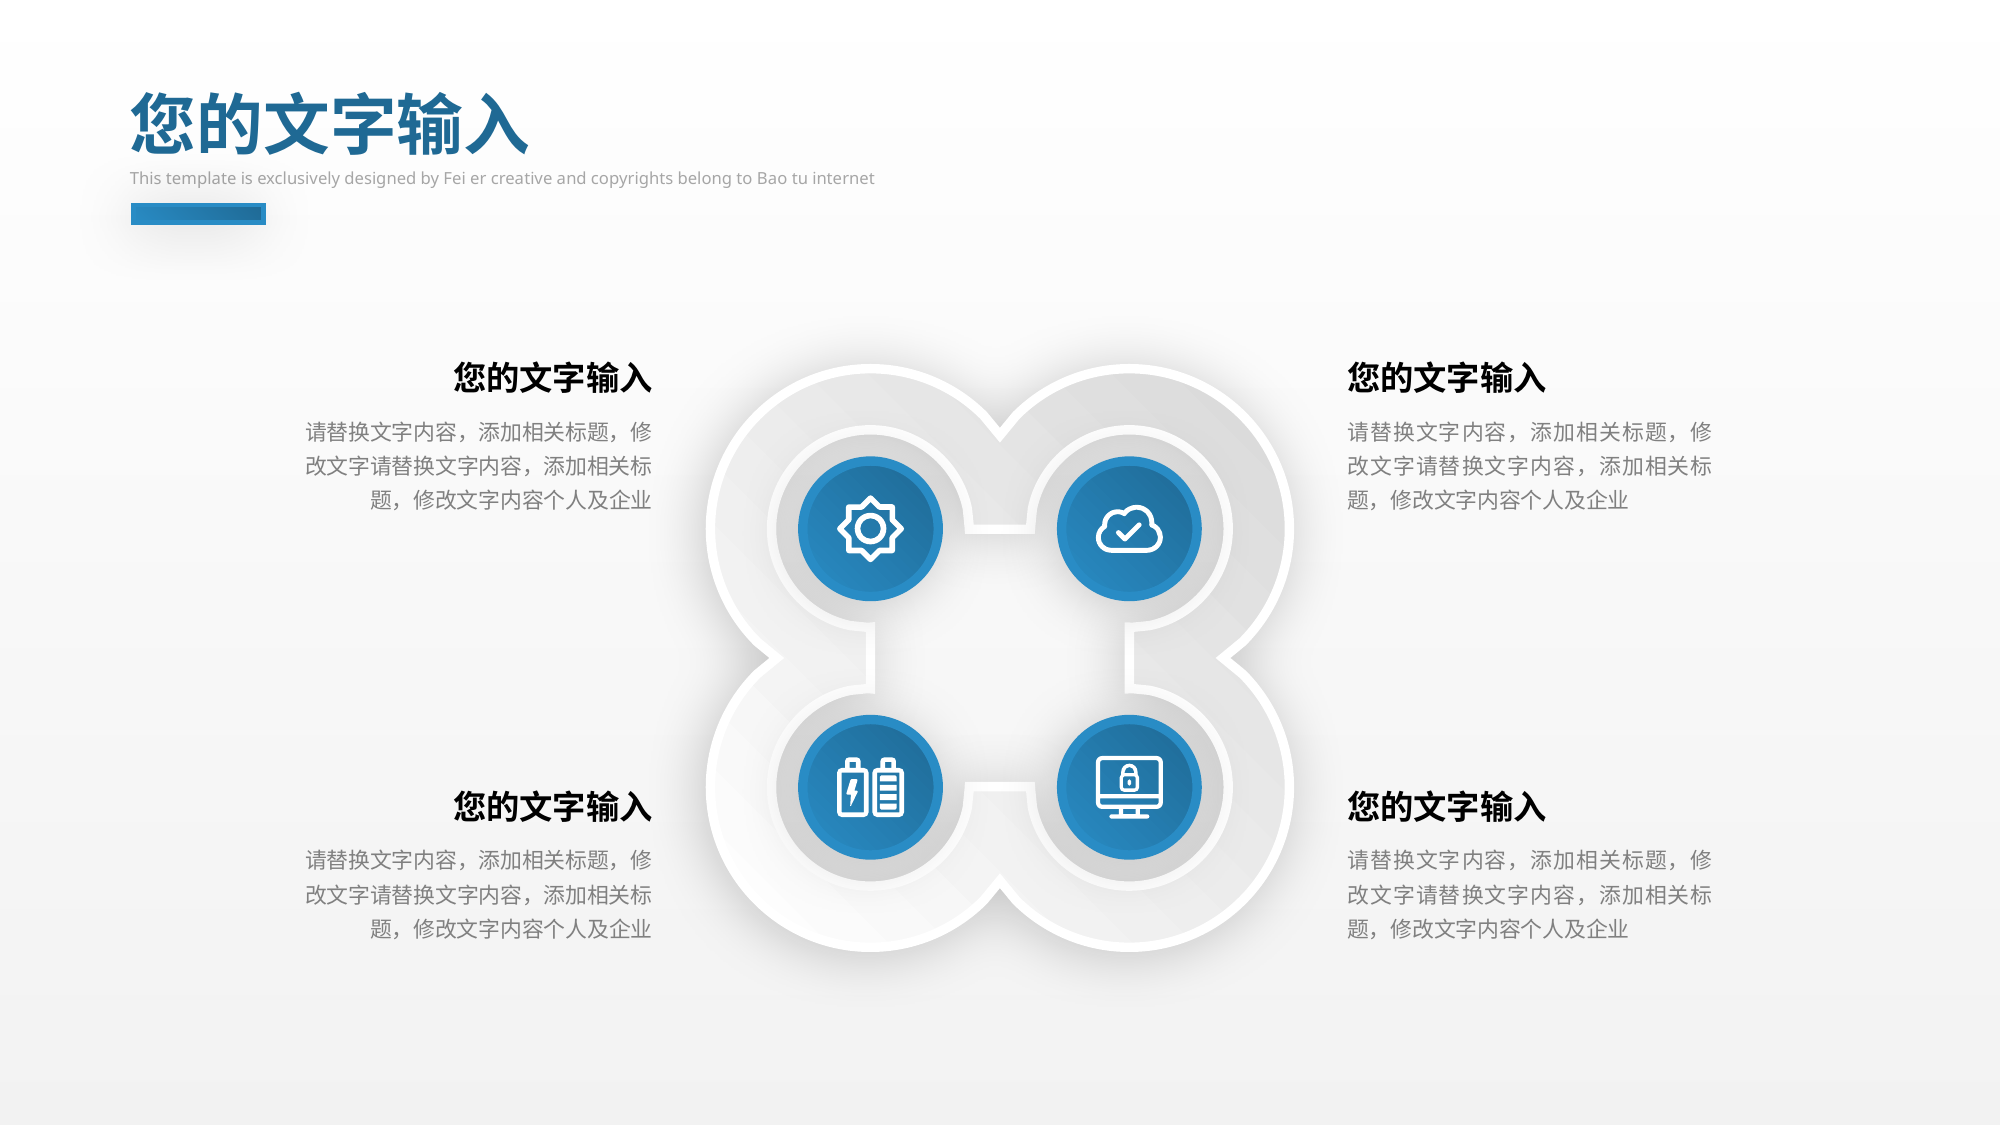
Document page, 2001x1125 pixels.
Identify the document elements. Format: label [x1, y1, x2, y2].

text_box [1094, 754, 1164, 820]
text_box [1094, 503, 1164, 554]
text_box [835, 494, 906, 564]
text_box [272, 779, 668, 951]
text_box [836, 756, 870, 819]
text_box [1332, 350, 1728, 522]
text_box [1060, 718, 1199, 857]
text_box [115, 75, 998, 223]
text_box [801, 718, 940, 857]
text_box [272, 350, 668, 522]
text_box [871, 756, 906, 819]
text_box [709, 367, 1291, 949]
text_box [1060, 460, 1199, 598]
text_box [1332, 779, 1728, 951]
text_box [801, 460, 940, 598]
